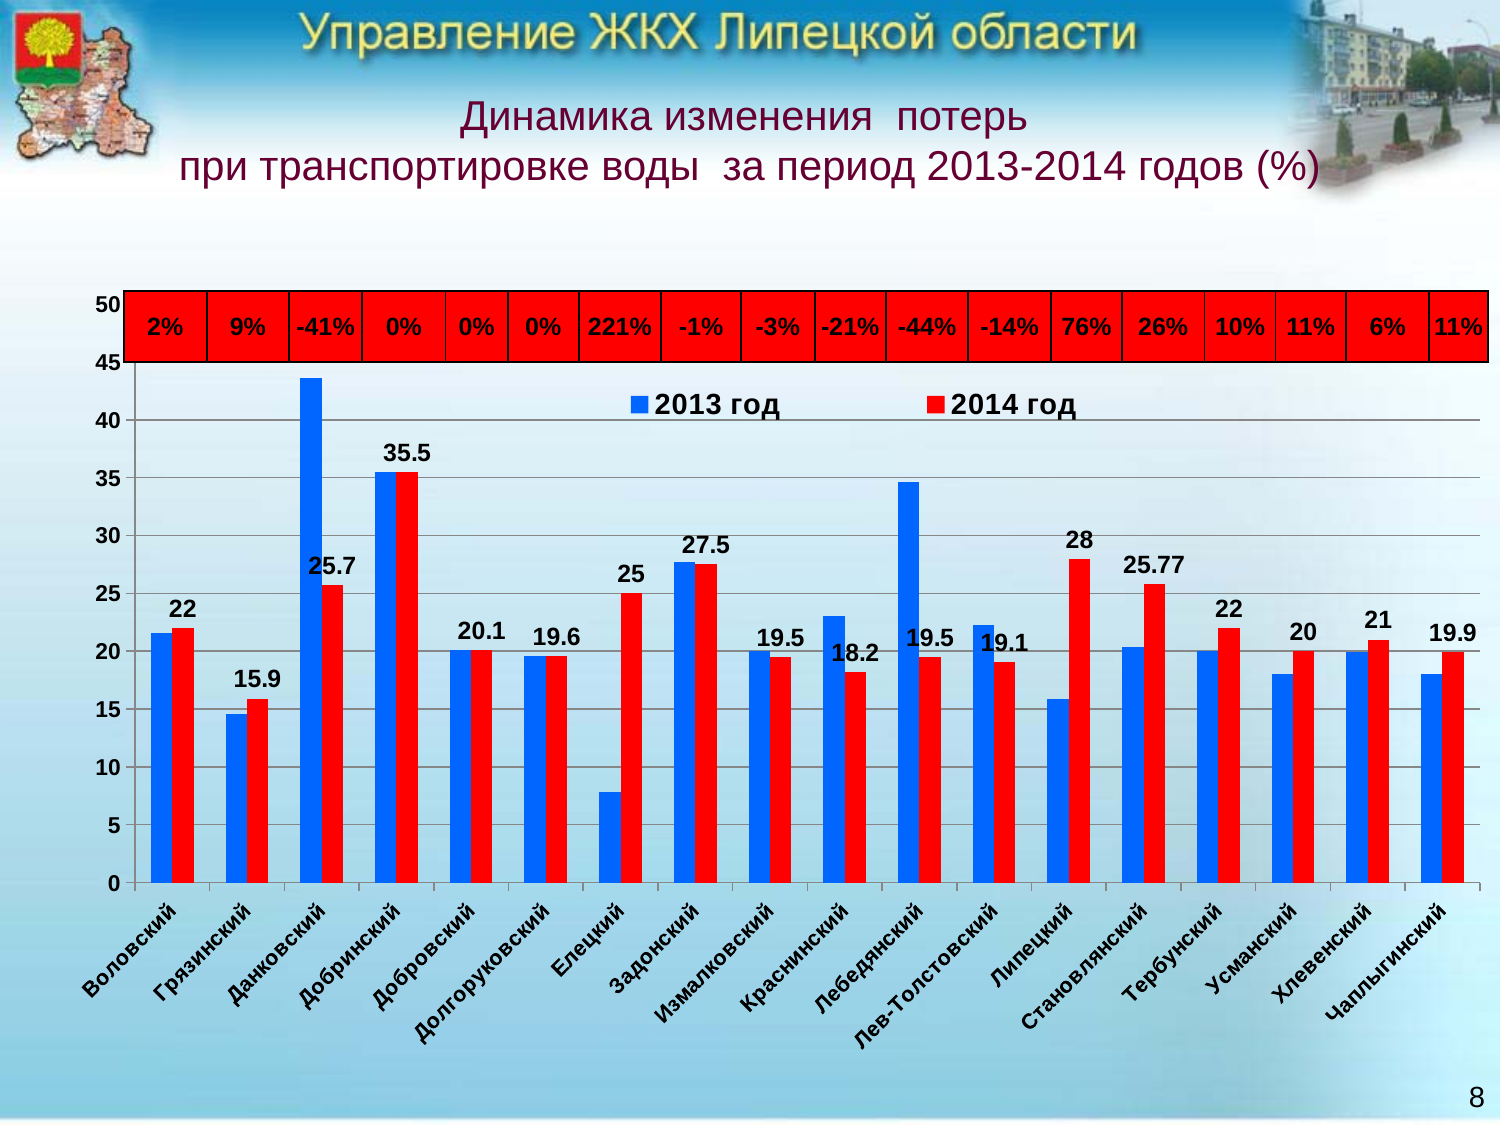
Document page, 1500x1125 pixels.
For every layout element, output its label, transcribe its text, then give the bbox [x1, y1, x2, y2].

slide_number 8 [1149, 1070, 1500, 1125]
chart [76, 290, 1485, 1083]
title Динамика изменения потерь при транспортировке воды за период 2013-2014 годов (%) [75, 45, 1425, 233]
picture [0, 0, 1500, 1125]
